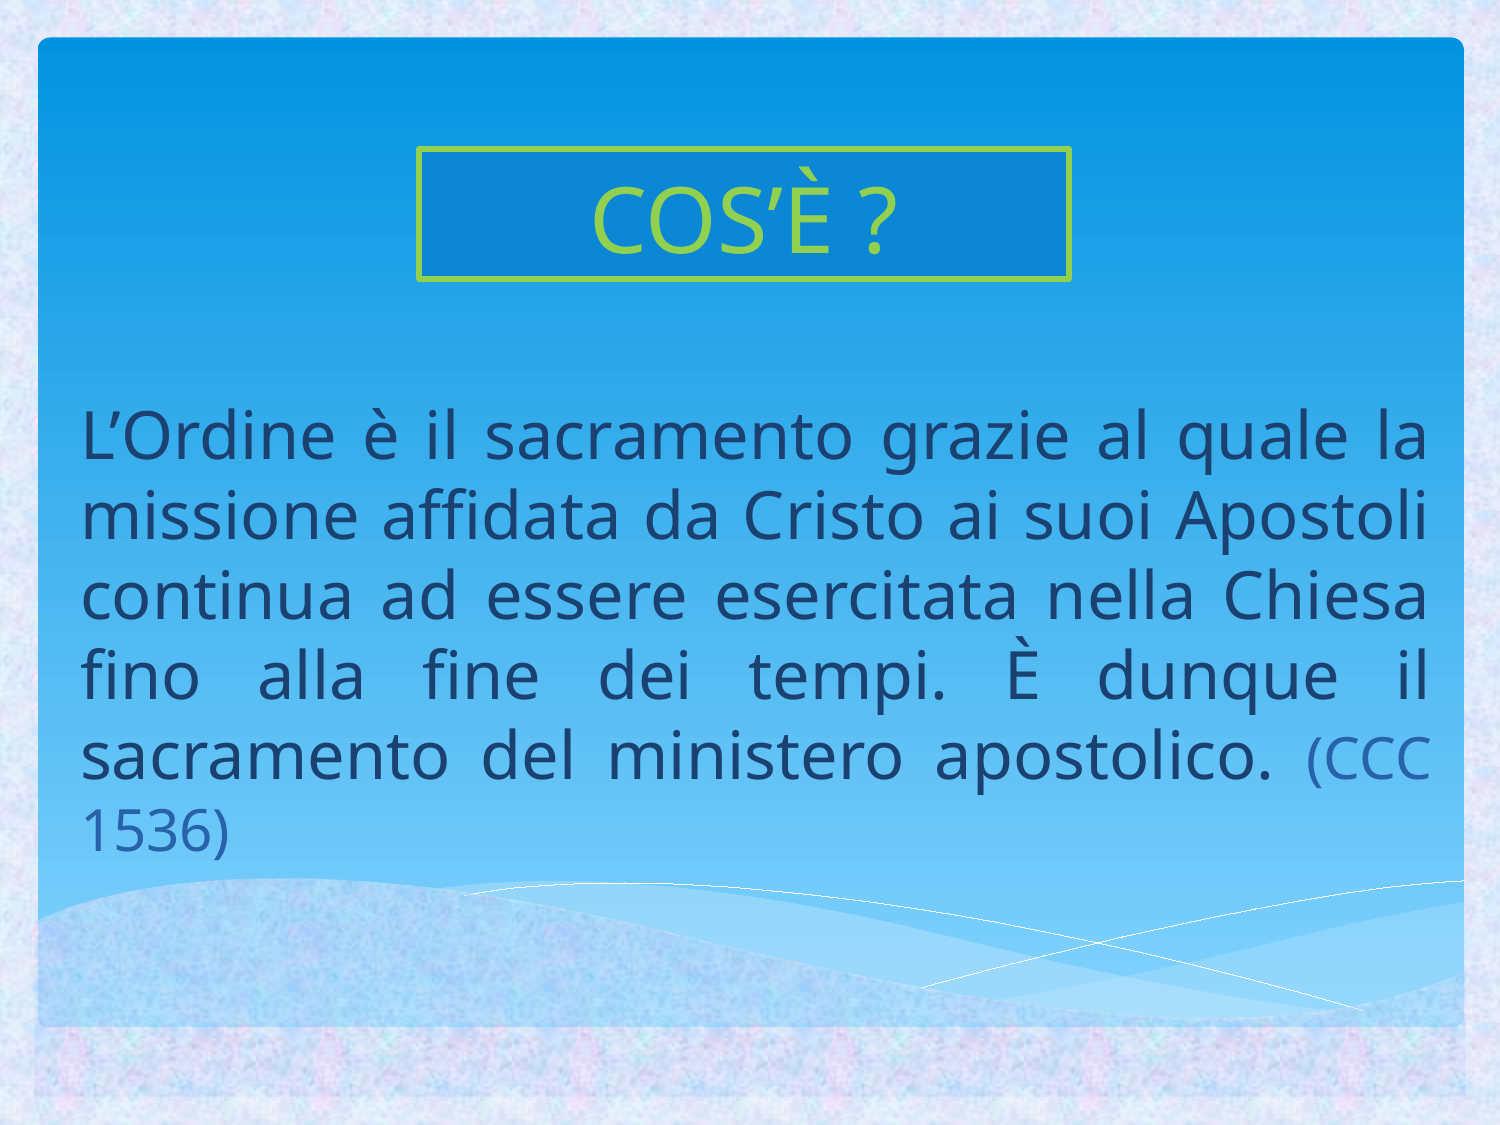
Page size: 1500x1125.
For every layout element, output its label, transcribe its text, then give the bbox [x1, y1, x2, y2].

text_box Il Vescovo è come l’immagine vivente di Dio Padre. (Sant’Ignazio di Antiochia) [34, 878, 1466, 1097]
title COS’È ? [419, 149, 1069, 279]
picture [417, 147, 1071, 175]
subtitle L’Ordine è il sacramento grazie al quale la missione affidata da Cristo ai suoi Apostoli continua ad essere esercitata nella Chiesa fino alla fine dei tempi. È dunque il sacramento del ministero apostolico. (CCC 1536) [64, 385, 1447, 870]
